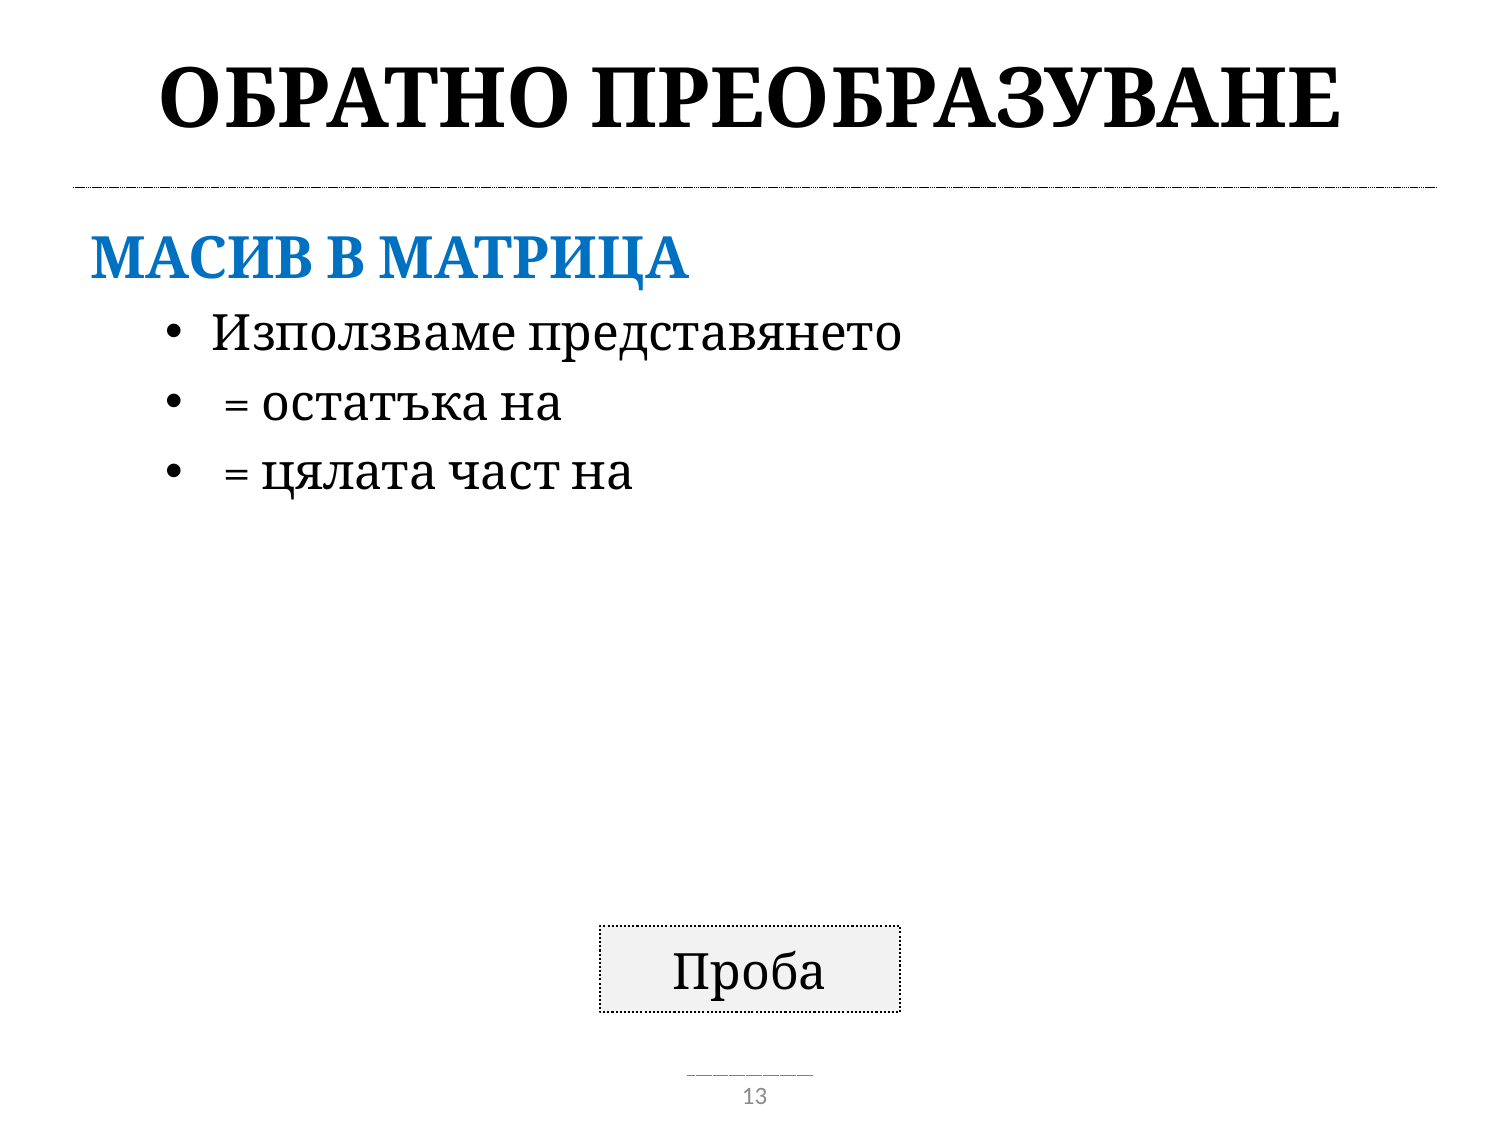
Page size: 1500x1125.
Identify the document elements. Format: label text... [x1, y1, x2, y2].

slide_number 13 [579, 1065, 930, 1125]
title Обратно преобразуване [0, 0, 1500, 188]
text_box Проба [598, 924, 902, 1014]
